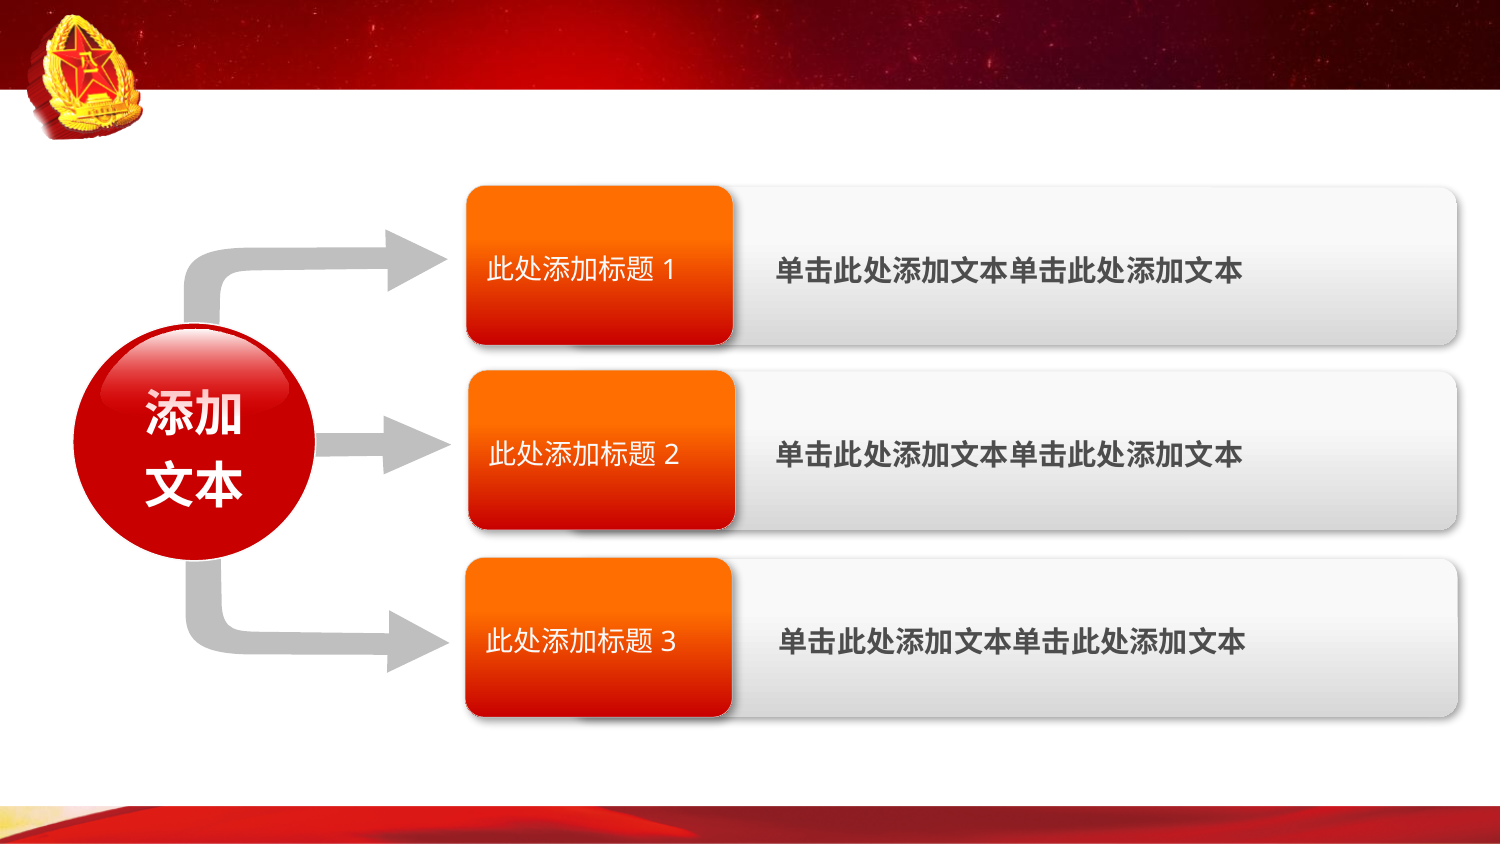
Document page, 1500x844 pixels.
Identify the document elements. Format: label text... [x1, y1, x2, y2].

text_box [183, 229, 448, 322]
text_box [72, 322, 316, 561]
text_box 单击此处添加文本单击此处添加文本 [729, 558, 1458, 717]
text_box [185, 561, 450, 673]
text_box [316, 415, 452, 475]
text_box 单击此处添加文本单击此处添加文本 [733, 187, 1458, 345]
text_box 此处添加标题3 [465, 557, 733, 718]
picture [0, 807, 1500, 844]
text_box 单击此处添加文本单击此处添加文本 [734, 371, 1458, 530]
text_box 此处添加标题1 [466, 185, 734, 346]
picture [0, 0, 1500, 140]
text_box 此处添加标题2 [468, 370, 736, 530]
